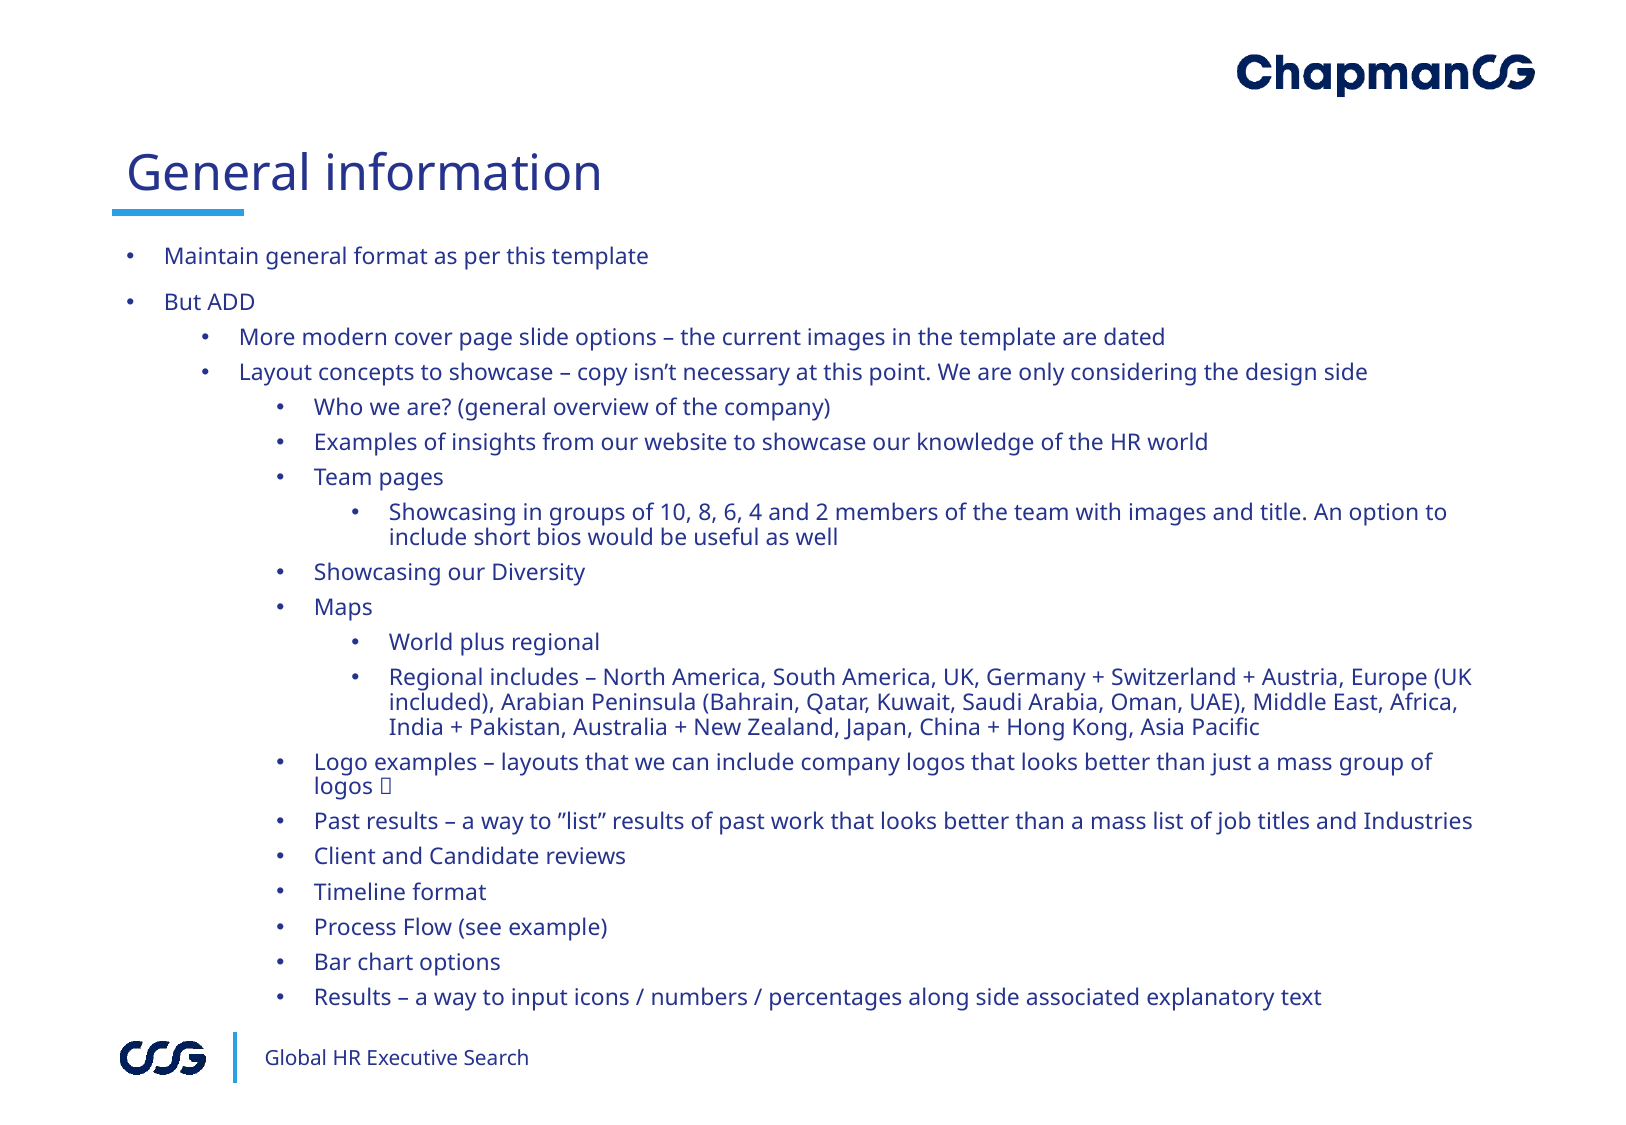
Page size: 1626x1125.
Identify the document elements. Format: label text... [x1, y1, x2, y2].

title General information [111, 140, 1514, 237]
picture [112, 1034, 213, 1081]
picture [1214, 26, 1557, 125]
list Maintain general format as per this template But ADD More modern cover page slide options – the current images in the template are dated Layout concepts to showcase – copy isn’t necessary at this point. We are only considering the design side Who we are? (general overview of the company) Examples of insights from our website to showcase our knowledge of the HR world Team pages Showcasing in groups of 10, 8, 6, 4 and 2 members of the team with images and title. An option to include short bios would be useful as well Showcasing our Diversity Maps World plus regional Regional includes – North America, South America, UK, Germany + Switzerland + Austria, Europe (UK included), Arabian Peninsula (Bahrain, Qatar, Kuwait, Saudi Arabia, Oman, UAE), Middle East, Africa, India + Pakistan, Australia + New Zealand, Japan, China + Hong Kong, Asia Pacific Logo examples – layouts that we can include company logos that looks better than just a mass group of logos  Past results – a way to ”list” results of past work that looks better than a mass list of job titles and Industries Client and Candidate reviews Timeline format Process Flow (see example) Bar chart options Results – a way to input icons / numbers / percentages along side associated explanatory text [111, 237, 1514, 976]
